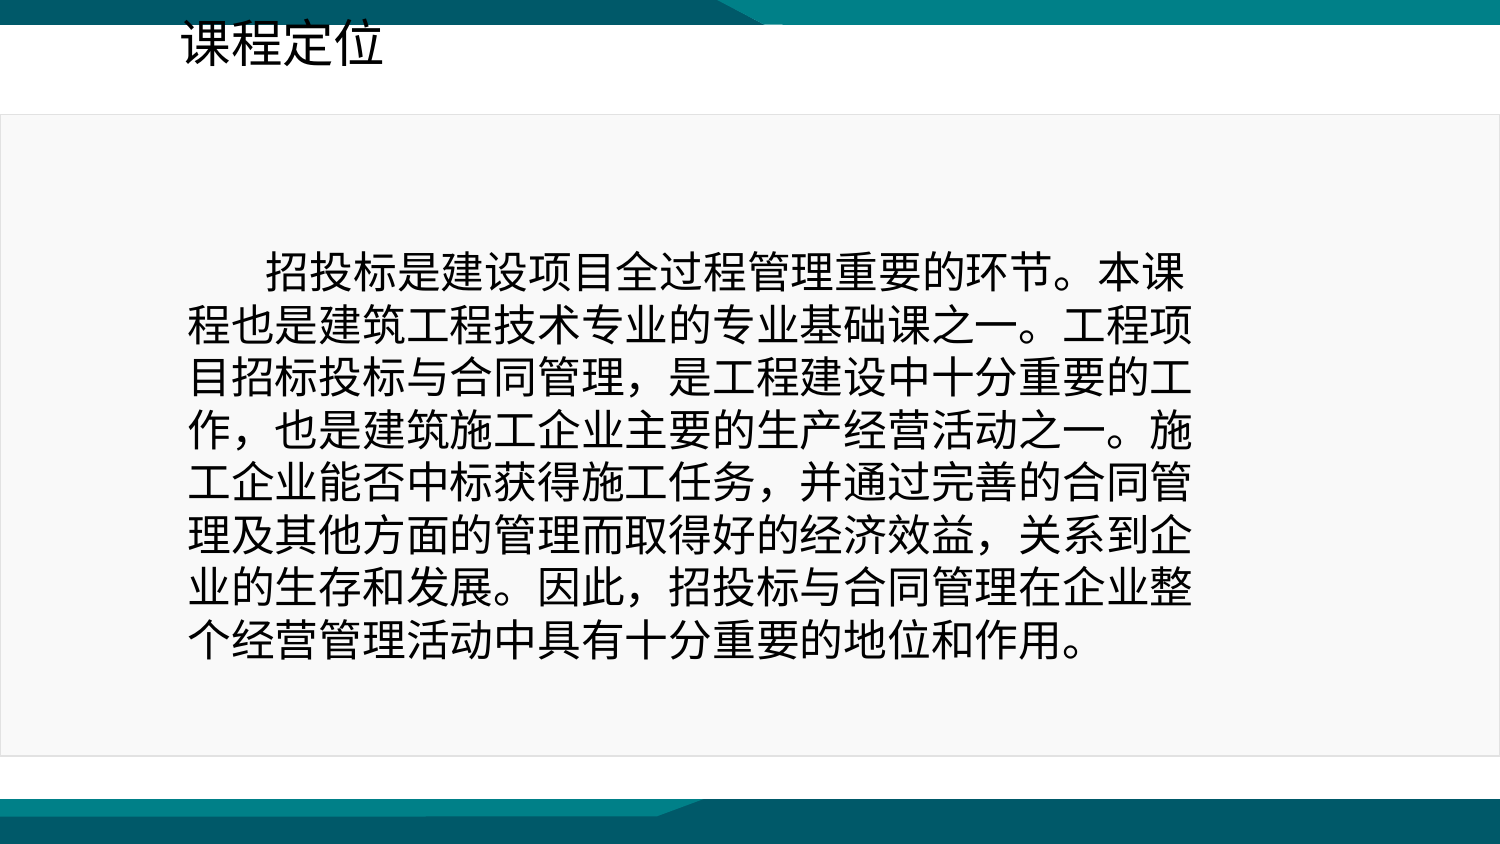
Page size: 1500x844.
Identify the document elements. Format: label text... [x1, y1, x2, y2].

title 课程定位 [164, 10, 1500, 109]
text_box 招投标是建设项目全过程管理重要的环节。本课 程也是建筑工程技术专业的专业基础课之一。工程项目招标投标与合同管理，是工程建设中十分重要的工作，也是建筑施工企业主要的生产经营活动之一。施工企业能否中标获得施工任务，并通过完善的合同管理及其他方面的管理而取得好的经济效益，关系到企业的生存和发展。因此，招投标与合同管理在企业整个经营管理活动中具有十分重要的地位和作用。 [175, 239, 1247, 776]
